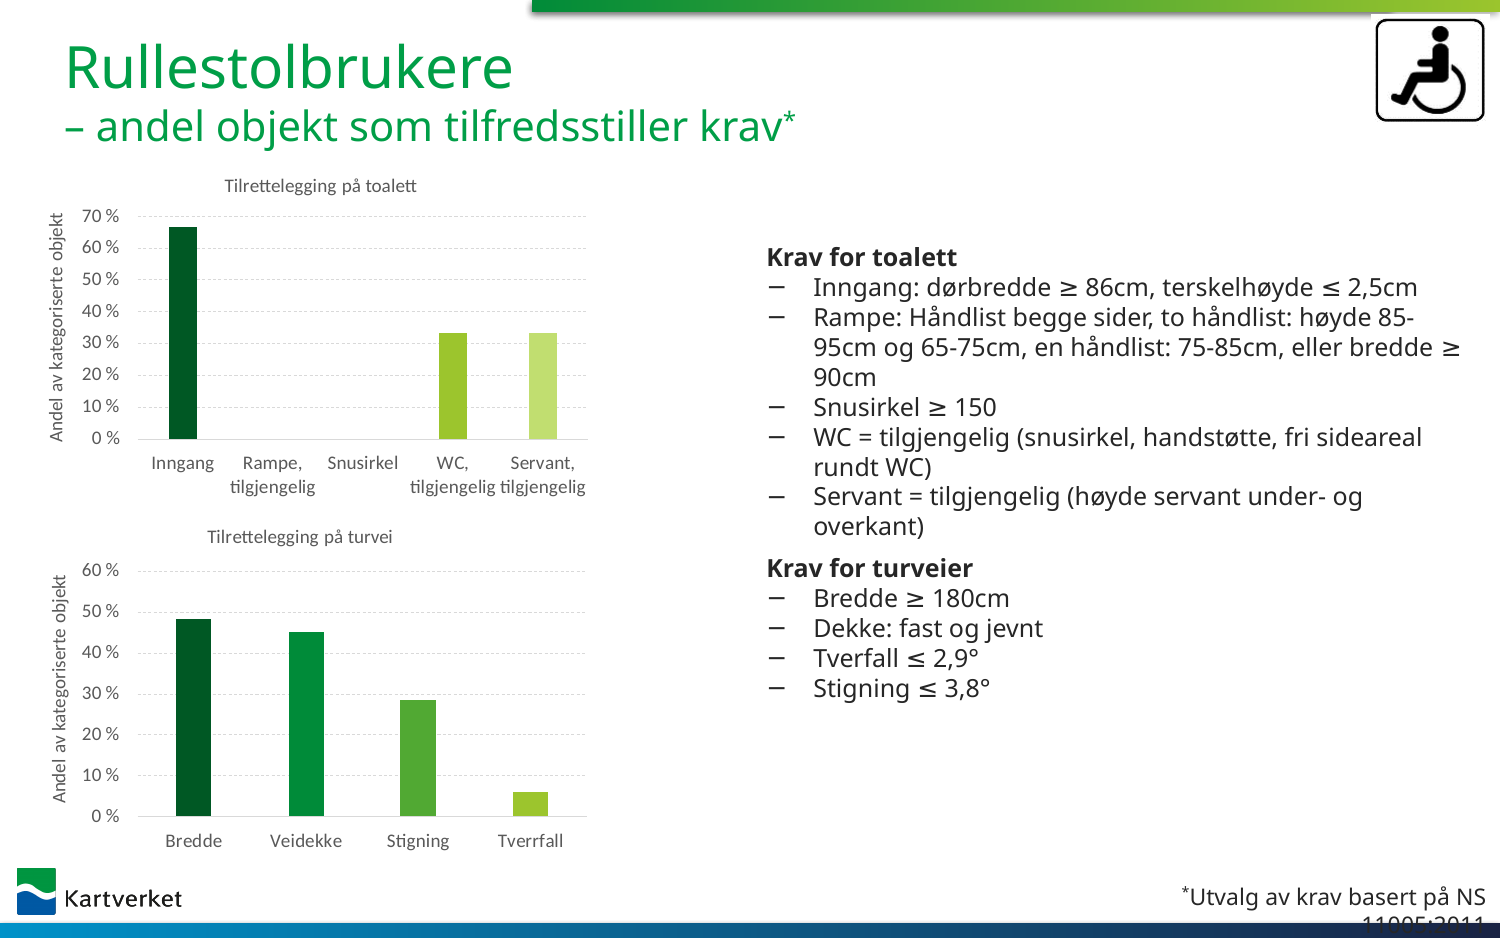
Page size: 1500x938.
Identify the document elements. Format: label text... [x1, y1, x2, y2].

text_box Rullestolbrukere – andel objekt som tilfredsstiller krav* [49, 14, 1431, 158]
picture [41, 520, 598, 859]
text_box Krav for toalett Inngang: dørbredde ≥ 86cm, terskelhøyde ≤ 2,5cm Rampe: Håndlist begge sider, to håndlist: høyde 85-95cm og 65-75cm, en håndlist: 75-85cm, eller bredde ≥ 90cm Snusirkel ≥ 150 WC = tilgjengelig (snusirkel, handstøtte, fri sideareal rundt WC) Servant = tilgjengelig (høyde servant under- og overkant) [751, 234, 1483, 545]
text_box *Utvalg av krav basert på NS 11005:2011 [1068, 873, 1500, 938]
picture [1371, 13, 1491, 127]
text_box Krav for turveier Bredde ≥ 180cm Dekke: fast og jevnt Tverfall ≤ 2,9° Stigning ≤ 3,8° [751, 545, 1483, 710]
picture [41, 166, 599, 505]
